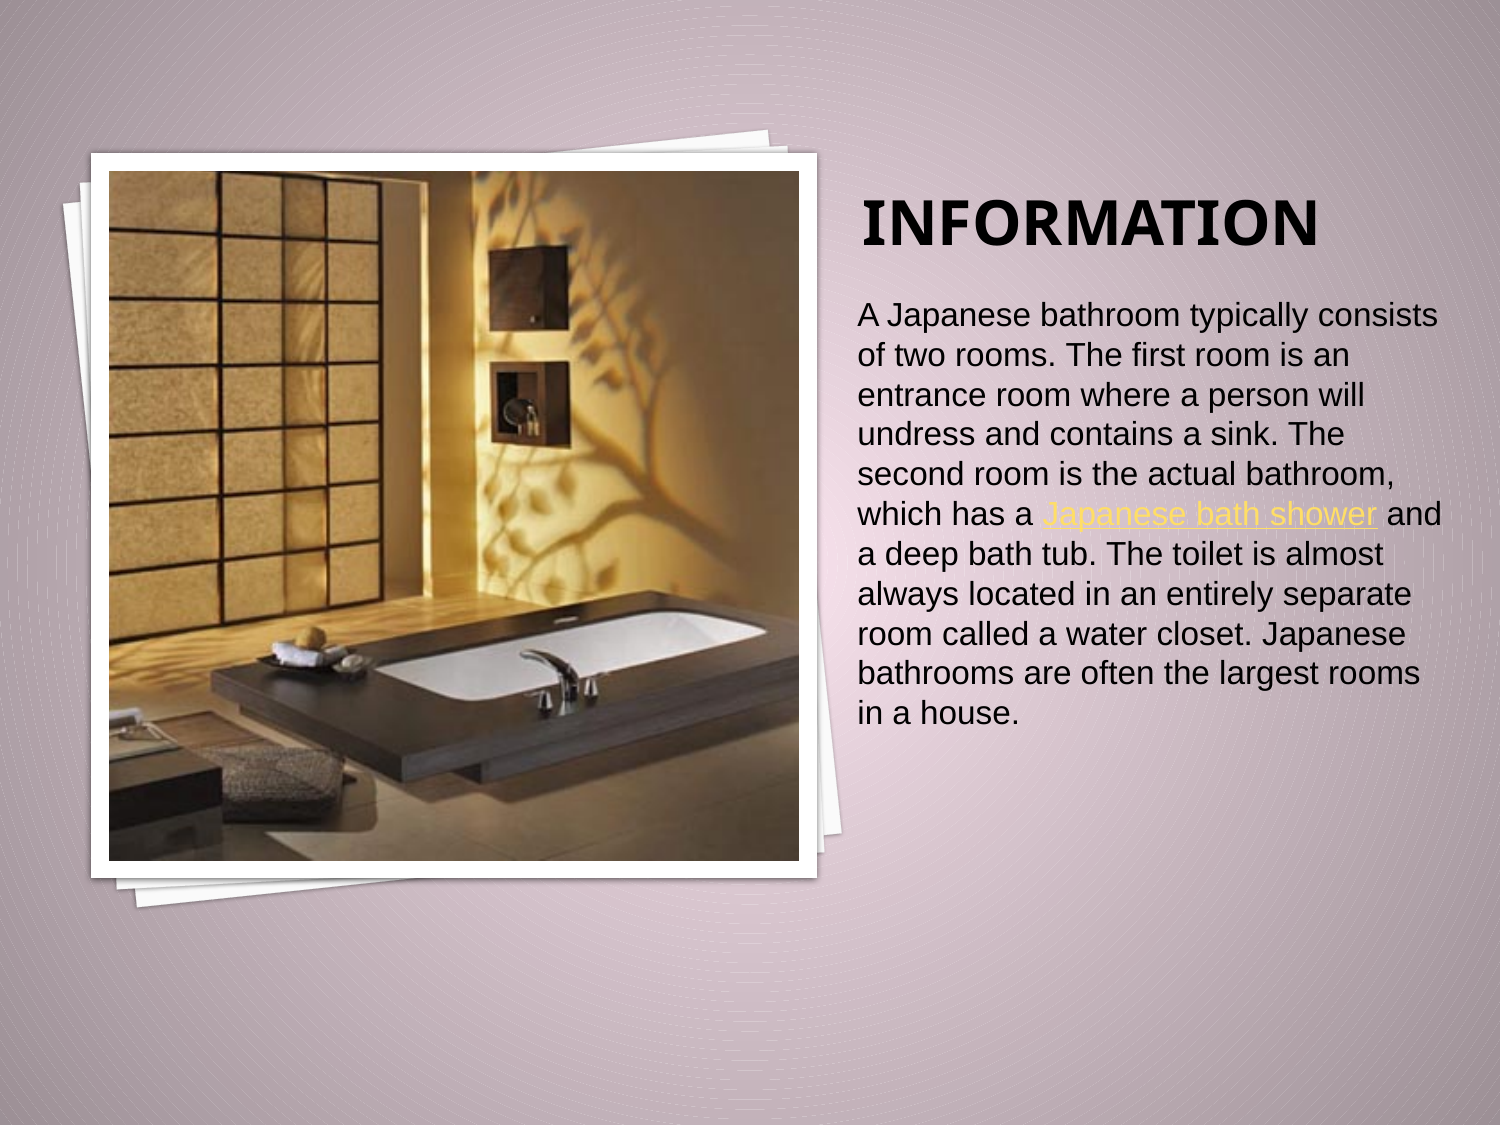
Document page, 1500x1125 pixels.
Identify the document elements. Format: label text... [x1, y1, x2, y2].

picture [108, 170, 800, 862]
title INFORMATION [855, 70, 1418, 258]
list A Japanese bathroom typically consists of two rooms. The first room is an entrance room where a person will undress and contains a sink. The second room is the actual bathroom, which has a Japanese bath shower and a deep bath tub. The toilet is almost always located in an entirely separate room called a water closet. Japanese bathrooms are often the largest rooms in a house. [843, 292, 1447, 1090]
